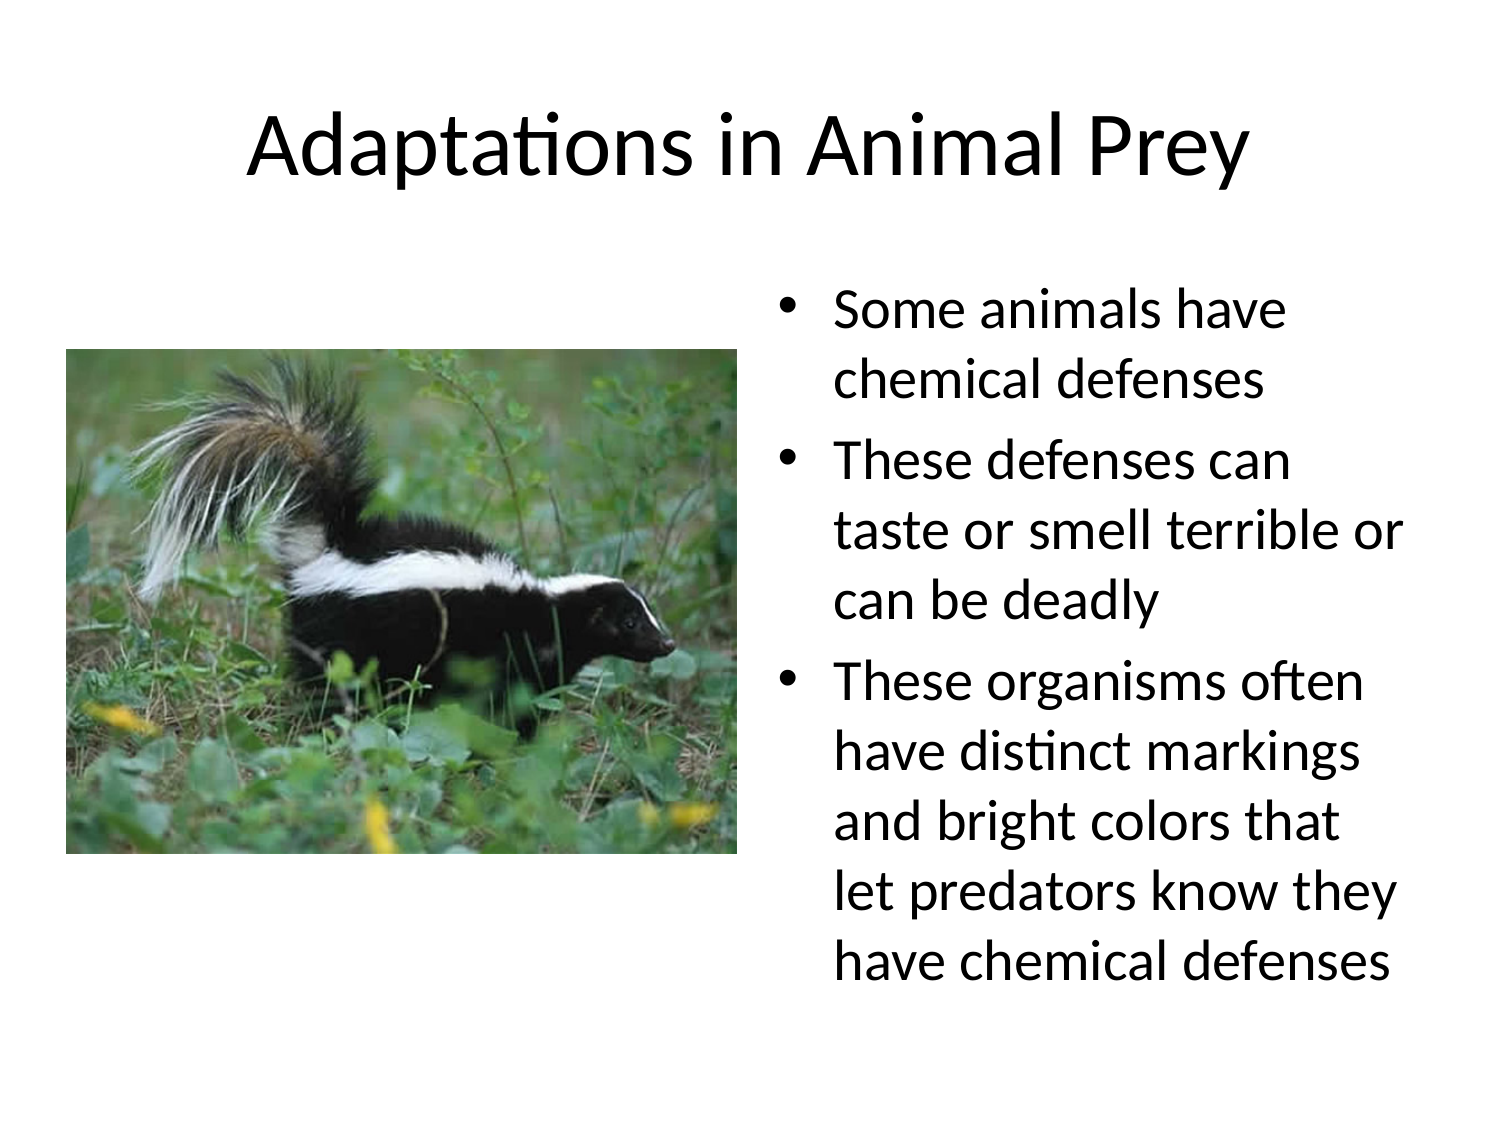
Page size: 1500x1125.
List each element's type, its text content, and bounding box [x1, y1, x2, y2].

picture [65, 349, 738, 854]
title Adaptations in Animal Prey [75, 45, 1425, 233]
list Some animals have chemical defenses These defenses can taste or smell terrible or can be deadly These organisms often have distinct markings and bright colors that let predators know they have chemical defenses [762, 262, 1425, 1005]
